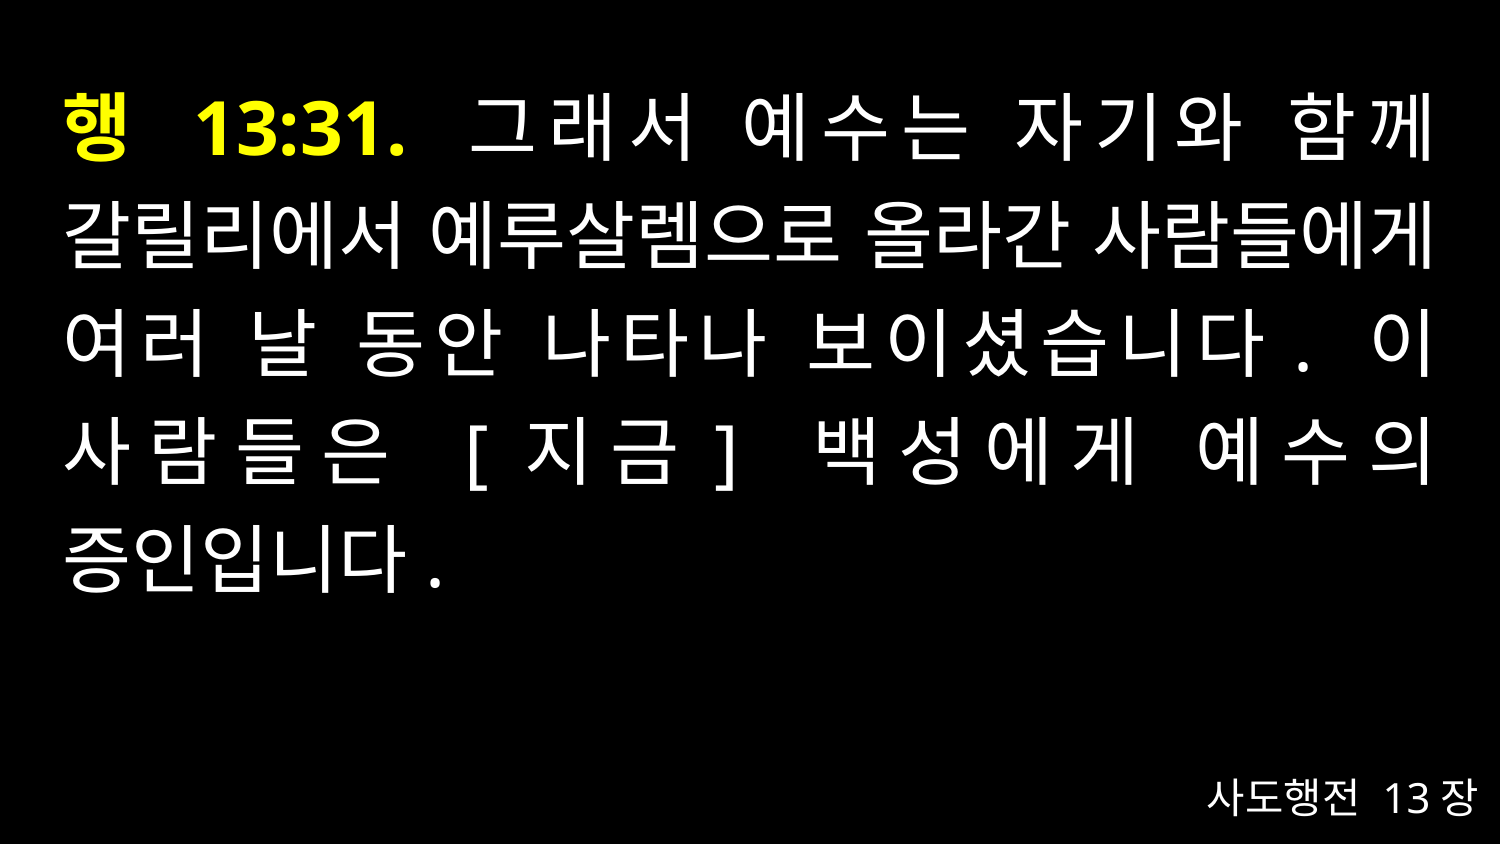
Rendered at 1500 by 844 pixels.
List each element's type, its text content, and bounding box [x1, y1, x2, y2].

title 행 13:31. 그래서 예수는 자기와 함께 갈릴리에서 예루살렘으로 올라간 사람들에게 여러 날 동안 나타나 보이셨습니다. 이 사람들은 [지금] 백성에게 예수의 증인입니다. [0, 0, 1500, 844]
subtitle 사도행전 13장 [916, 770, 1500, 844]
